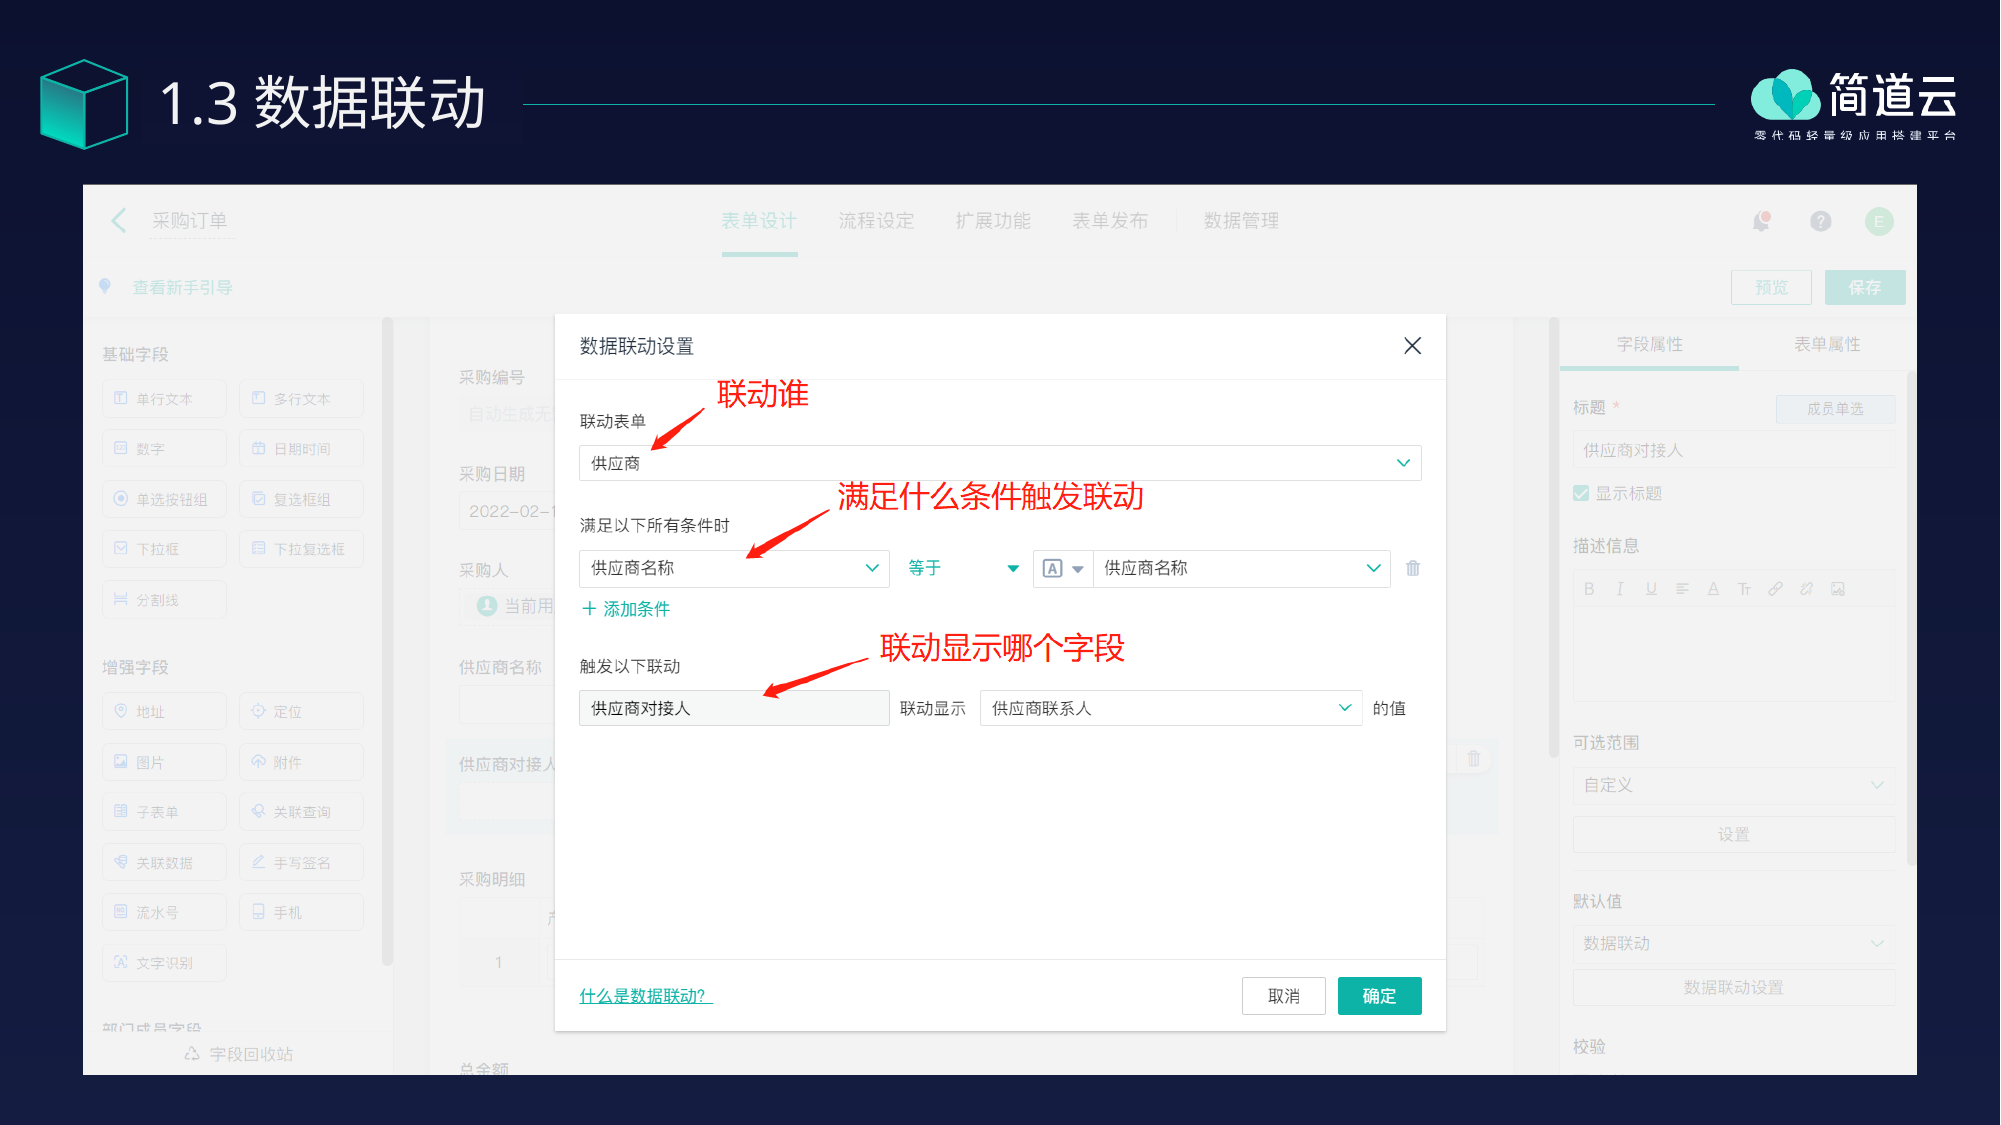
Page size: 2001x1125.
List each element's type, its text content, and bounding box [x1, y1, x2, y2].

picture [83, 184, 1917, 1075]
text_box 1.3数据联动 [142, 58, 523, 144]
